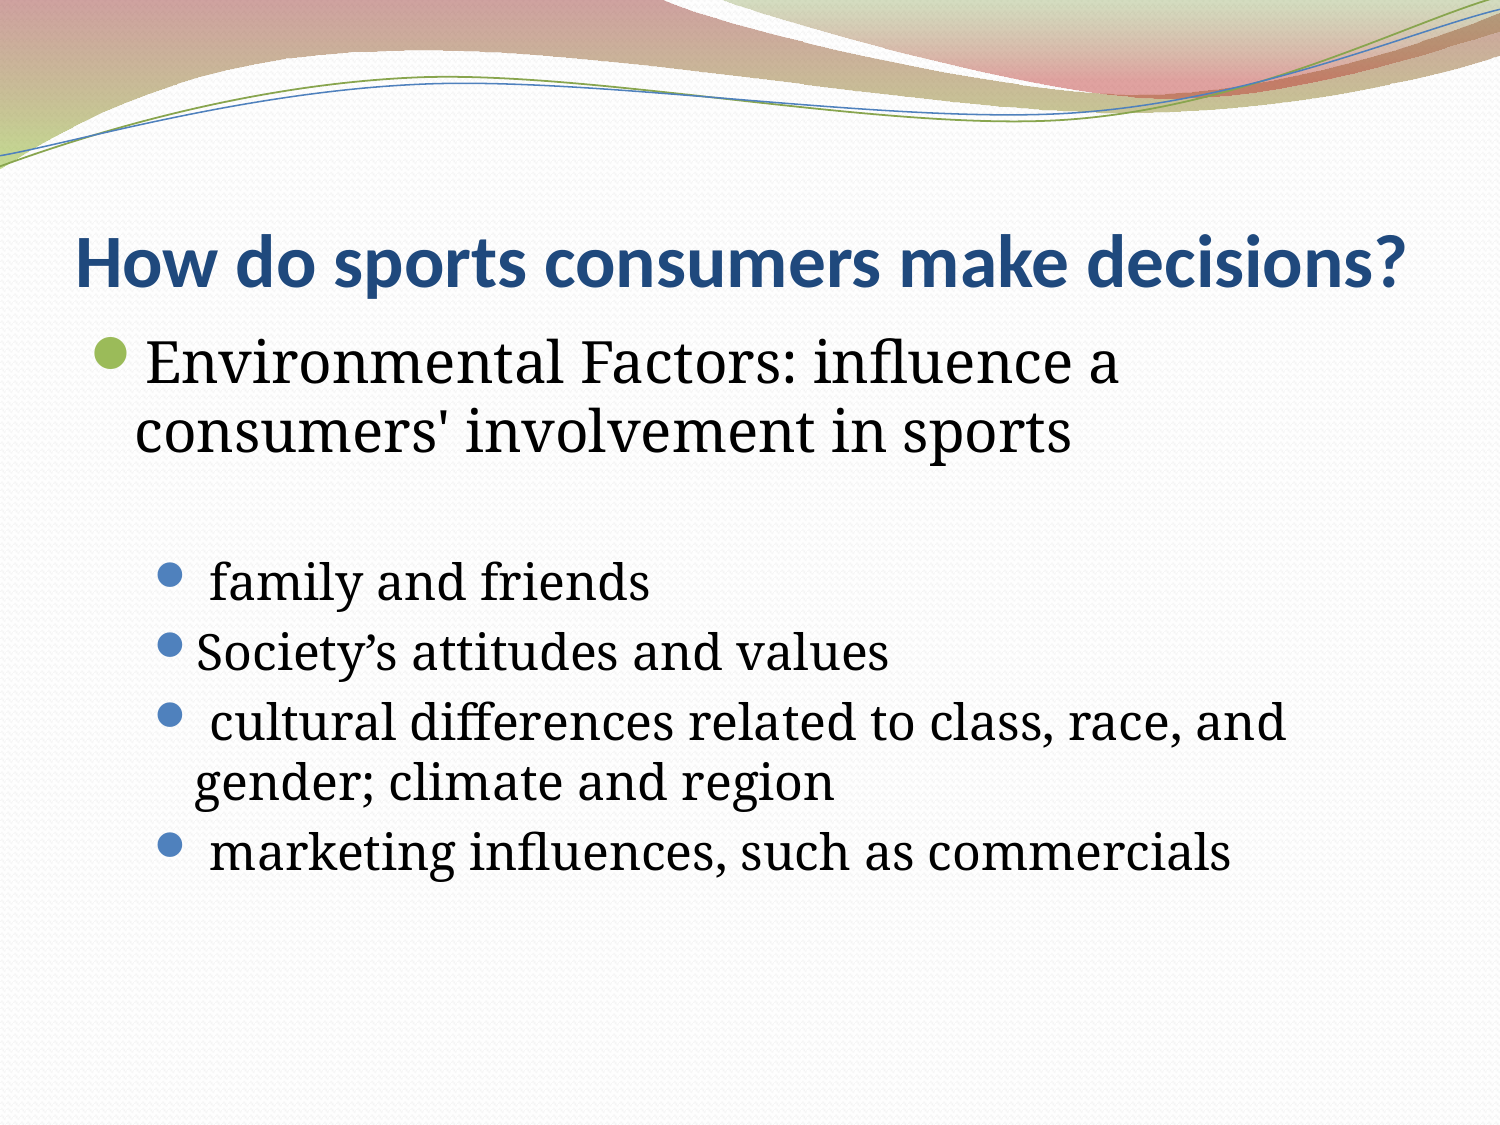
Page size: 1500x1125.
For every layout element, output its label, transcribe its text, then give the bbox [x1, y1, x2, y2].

title How do sports consumers make decisions? [75, 115, 1425, 303]
list Environmental Factors: influence a consumers' involvement in sports family and friends Society’s attitudes and values cultural differences related to class, race, and gender; climate and region marketing influences, such as commercials [75, 317, 1425, 1038]
